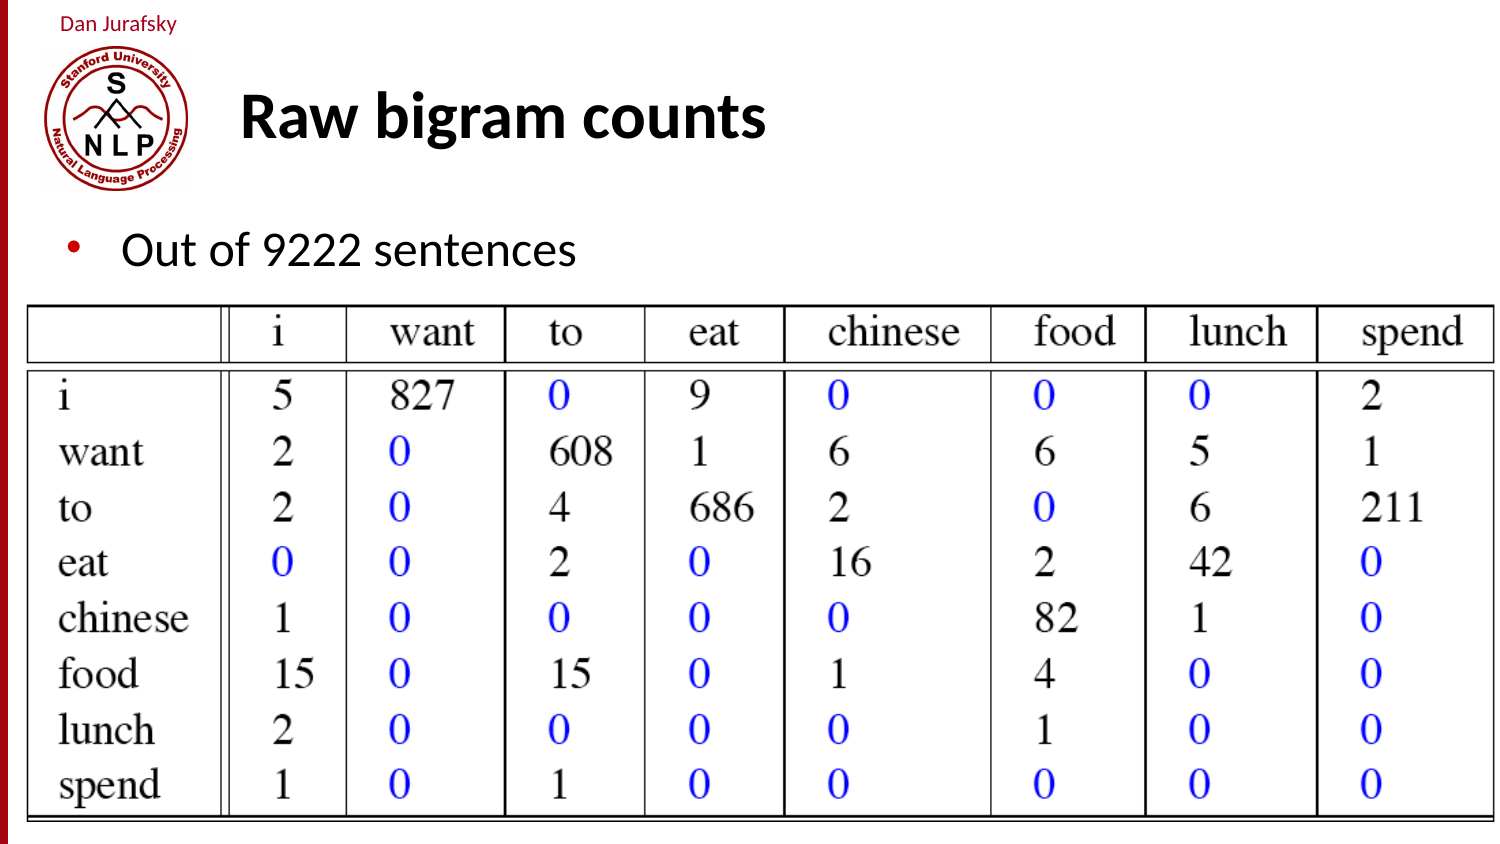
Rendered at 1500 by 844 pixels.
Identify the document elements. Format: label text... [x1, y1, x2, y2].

list Out of 9222 sentences [50, 209, 1450, 286]
picture [12, 287, 1500, 823]
title Raw bigram counts [225, 37, 1450, 160]
picture [44, 46, 188, 191]
